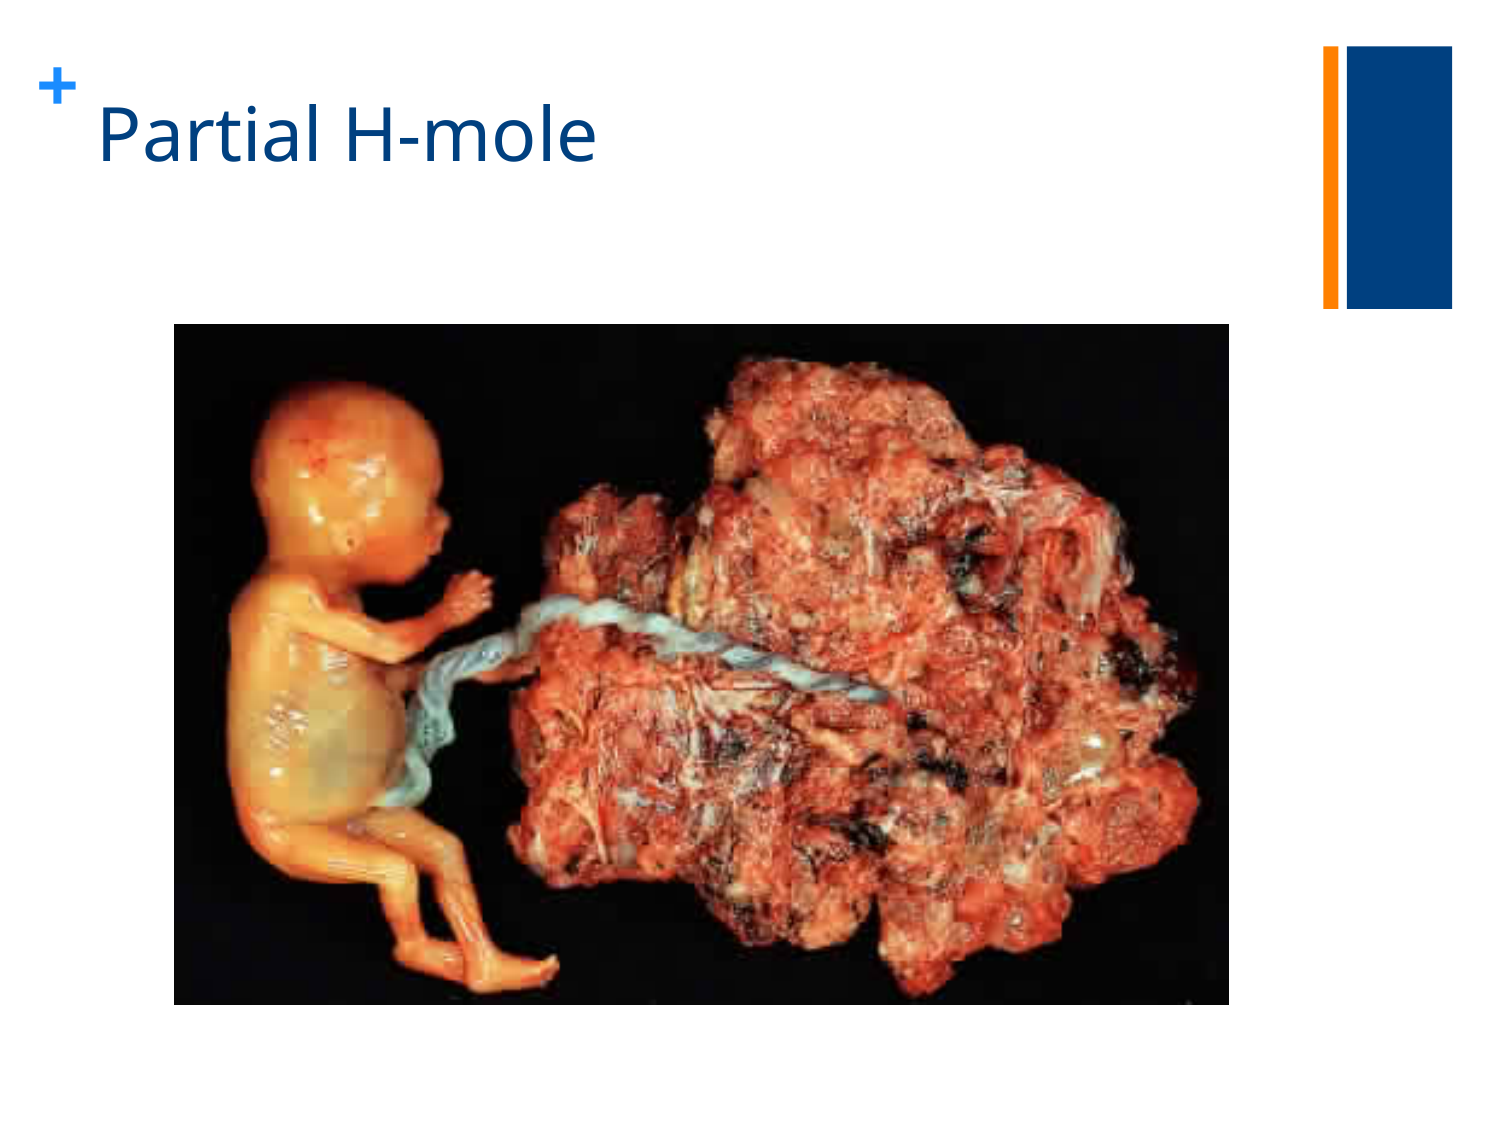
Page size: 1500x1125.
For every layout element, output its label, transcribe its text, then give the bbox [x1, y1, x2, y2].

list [81, 324, 1322, 1006]
title Partial H-mole [81, 79, 1322, 263]
